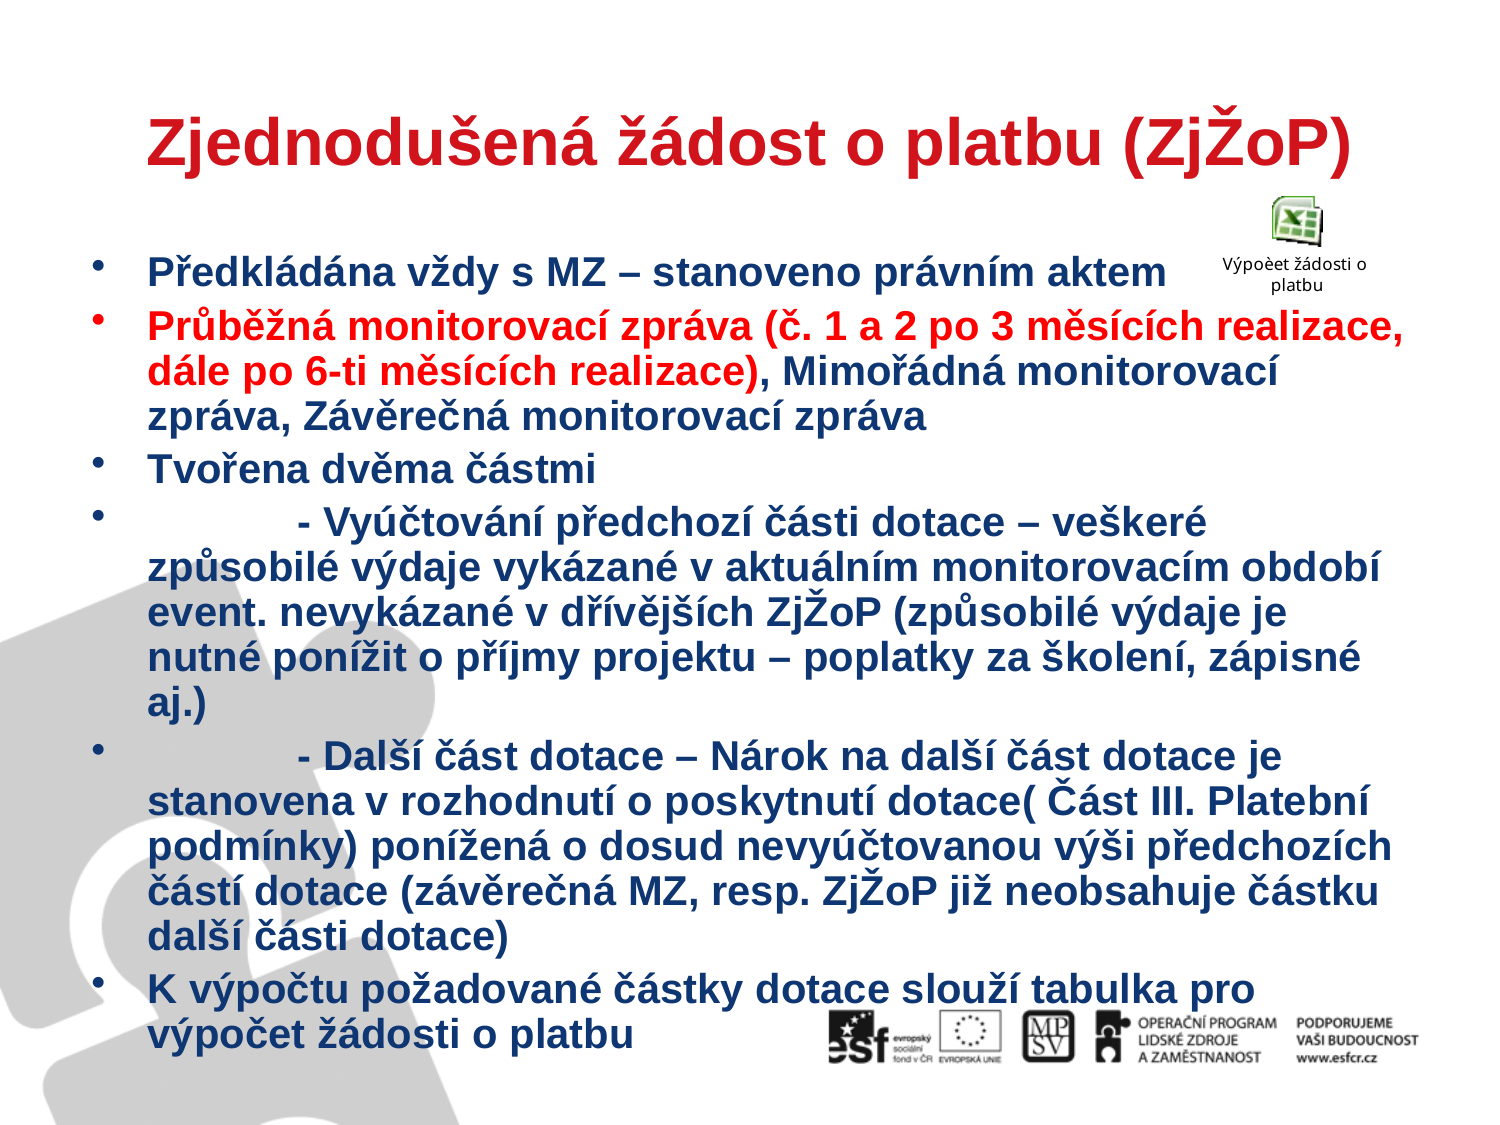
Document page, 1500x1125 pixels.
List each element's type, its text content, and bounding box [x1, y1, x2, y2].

title Zjednodušená žádost o platbu (ZjŽoP) [74, 44, 1426, 233]
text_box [1222, 195, 1373, 314]
picture [0, 0, 1500, 1125]
text_box Předkládána vždy s MZ – stanoveno právním aktem Průběžná monitorovací zpráva (č. 1 a 2 po 3 měsících realizace, dále po 6-ti měsících realizace), Mimořádná monitorovací zpráva, Závěrečná monitorovací zpráva Tvořena dvěma částmi - Vyúčtování předchozí části dotace – veškeré způsobilé výdaje vykázané v aktuálním monitorovacím období event. nevykázané v dřívějších ZjŽoP (způsobilé výdaje je nutné ponížit o příjmy projektu – poplatky za školení, zápisné aj.) - Další část dotace – Nárok na další část dotace je stanovena v rozhodnutí o poskytnutí dotace( Část III. Platební podmínky) ponížená o dosud nevyúčtovanou výši předchozích částí dotace (závěrečná MZ, resp. ZjŽoP již neobsahuje částku další části dotace) K výpočtu požadované částky dotace slouží tabulka pro výpočet žádosti o platbu [76, 243, 1427, 982]
